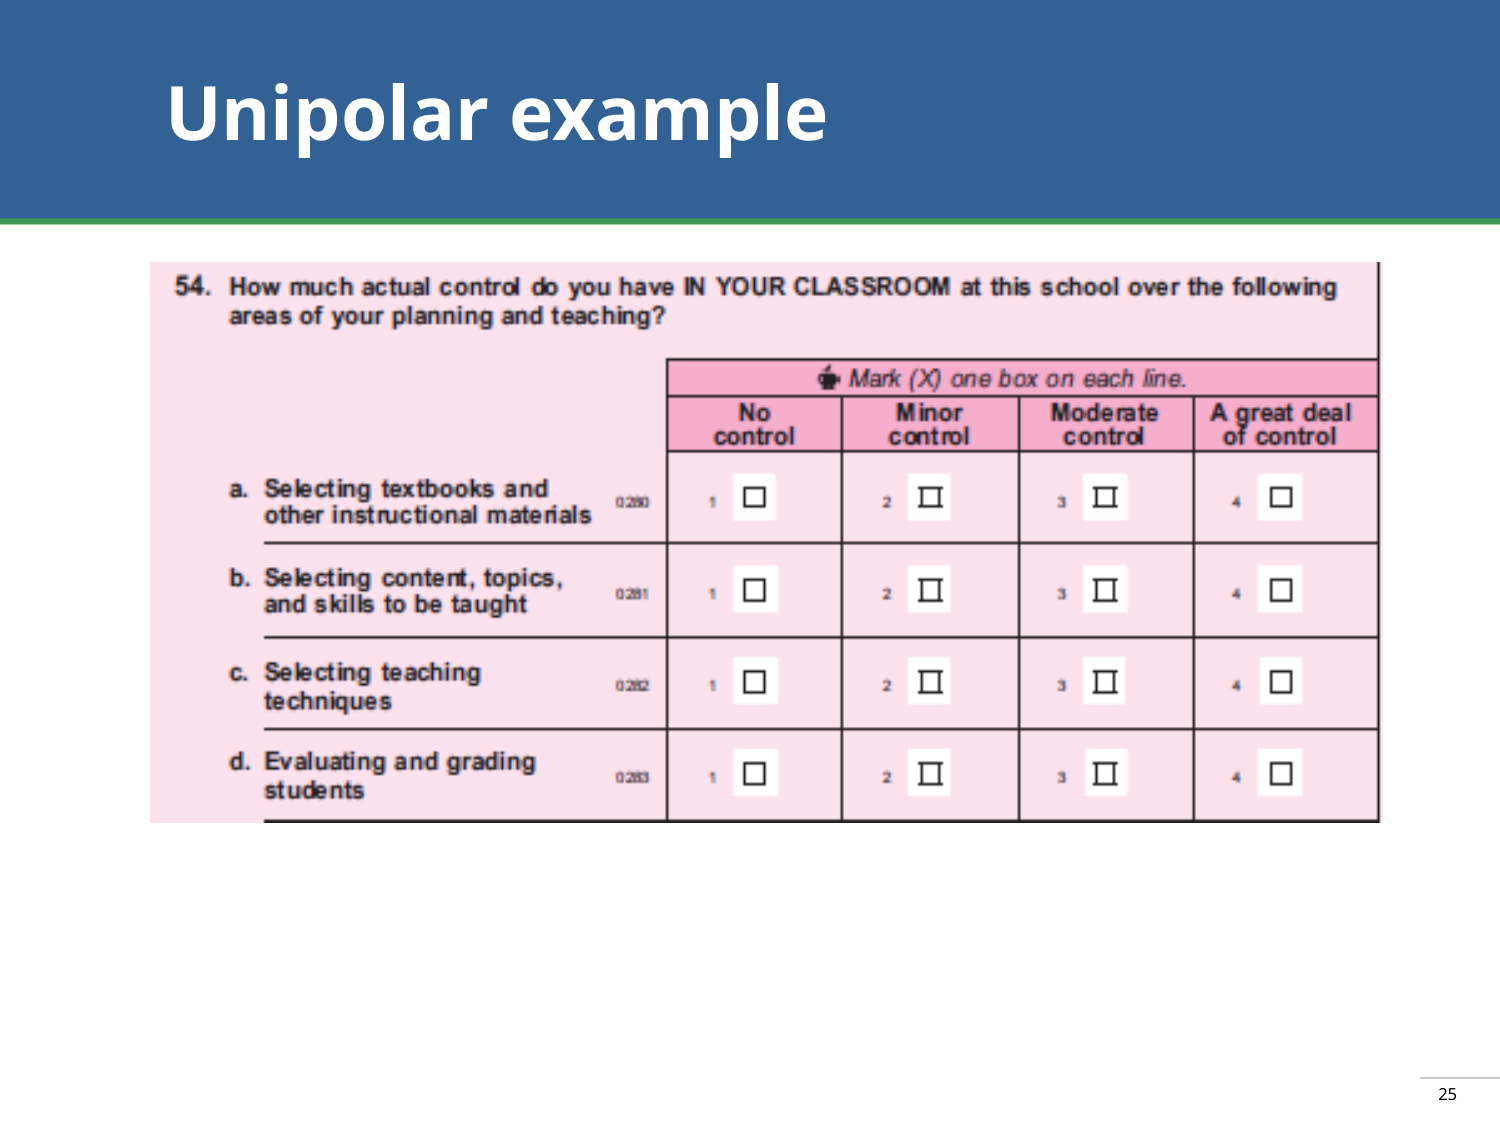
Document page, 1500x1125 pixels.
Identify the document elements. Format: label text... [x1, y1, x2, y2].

picture [0, 0, 1500, 1125]
slide_number 25 [1431, 1085, 1458, 1106]
title Unipolar example [150, 0, 1350, 221]
